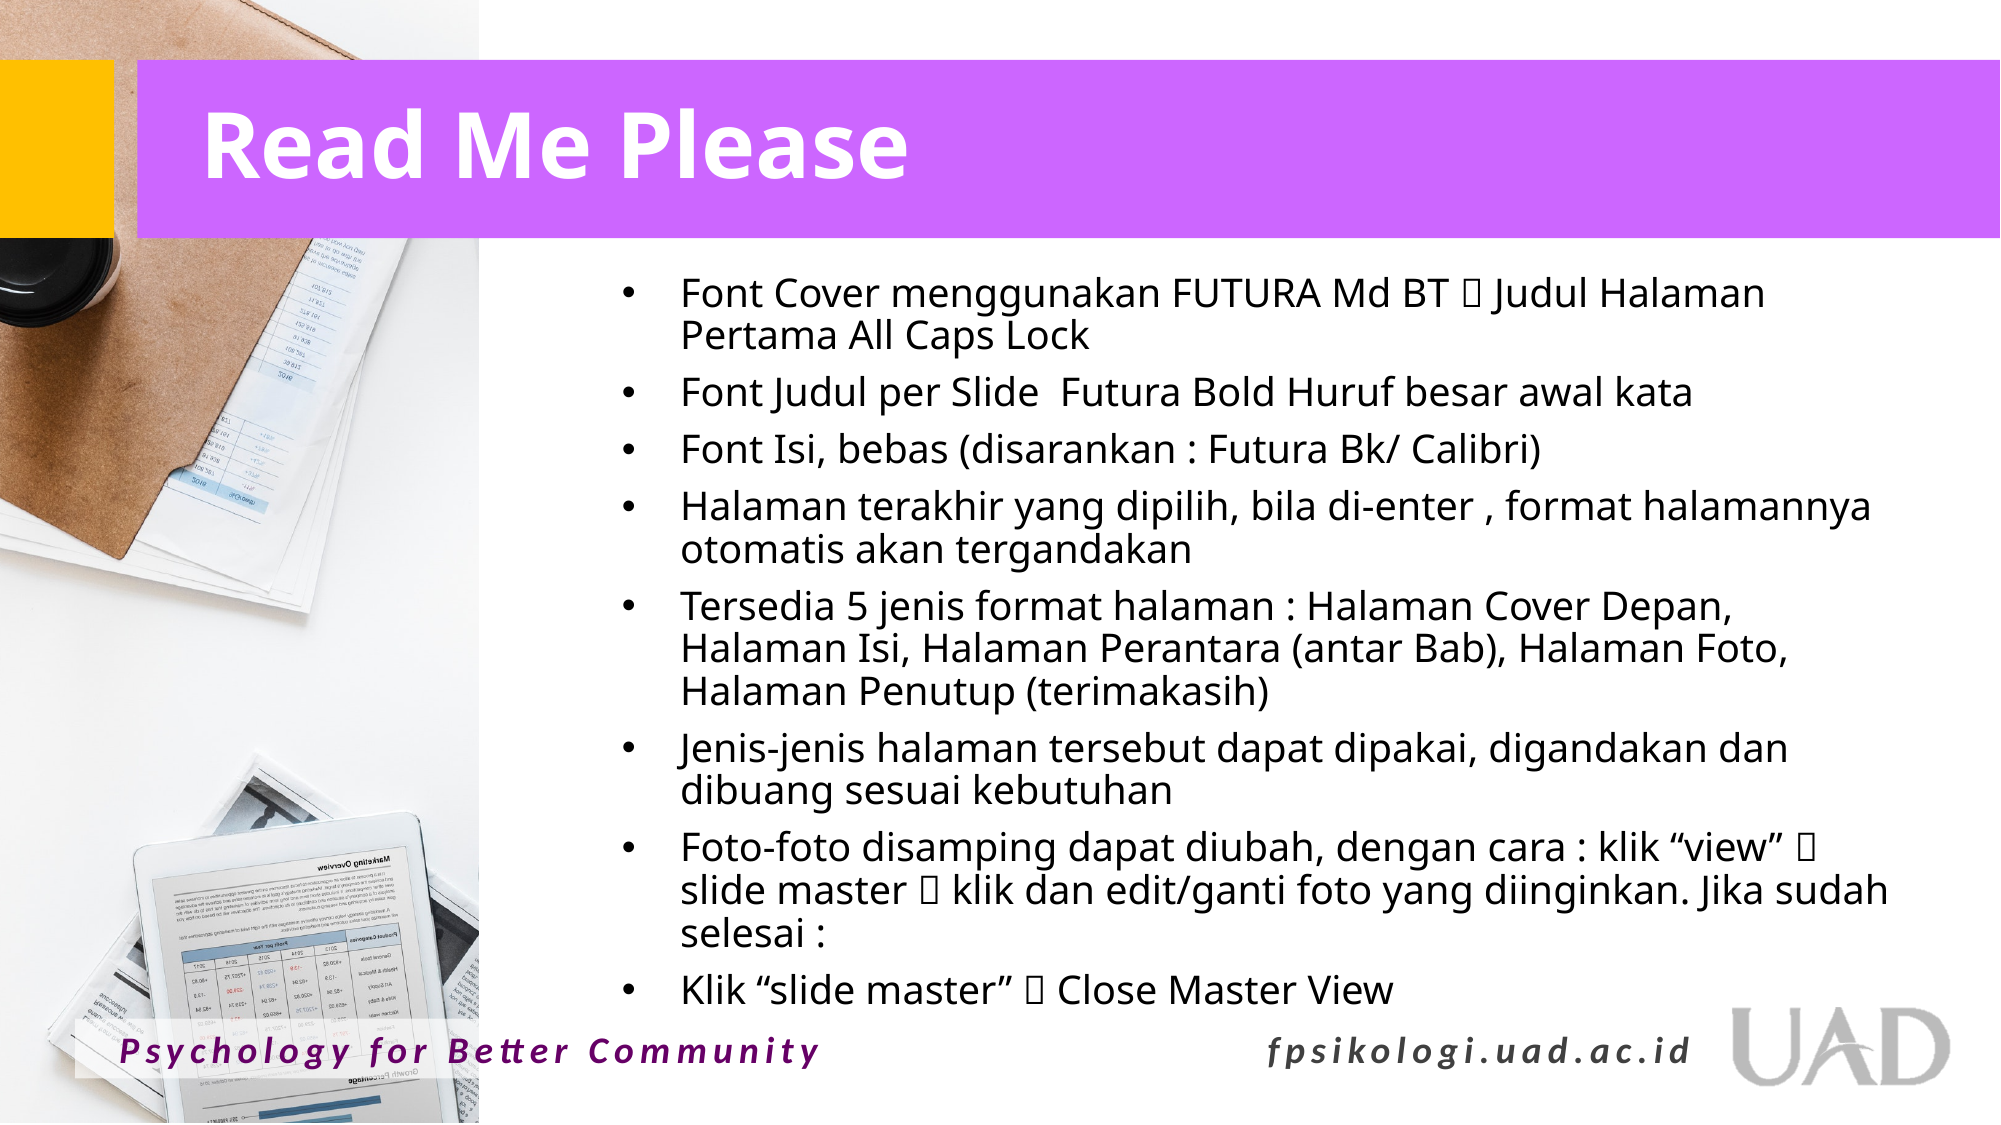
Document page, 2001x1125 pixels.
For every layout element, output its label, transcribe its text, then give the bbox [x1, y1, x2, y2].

title Read Me Please [137, 59, 2000, 239]
list Font Cover menggunakan FUTURA Md BT  Judul Halaman Pertama All Caps Lock Font Judul per Slide Futura Bold Huruf besar awal kata Font Isi, bebas (disarankan : Futura Bk/ Calibri) Halaman terakhir yang dipilih, bila di-enter , format halamannya otomatis akan tergandakan Tersedia 5 jenis format halaman : Halaman Cover Depan, Halaman Isi, Halaman Perantara (antar Bab), Halaman Foto, Halaman Penutup (terimakasih) Jenis-jenis halaman tersebut dapat dipakai, digandakan dan dibuang sesuai kebutuhan Foto-foto disamping dapat diubah, dengan cara : klik “view”  slide master  klik dan edit/ganti foto yang diinginkan. Jika sudah selesai : Klik “slide master”  Close Master View [606, 265, 1923, 1021]
picture [0, 0, 479, 1123]
